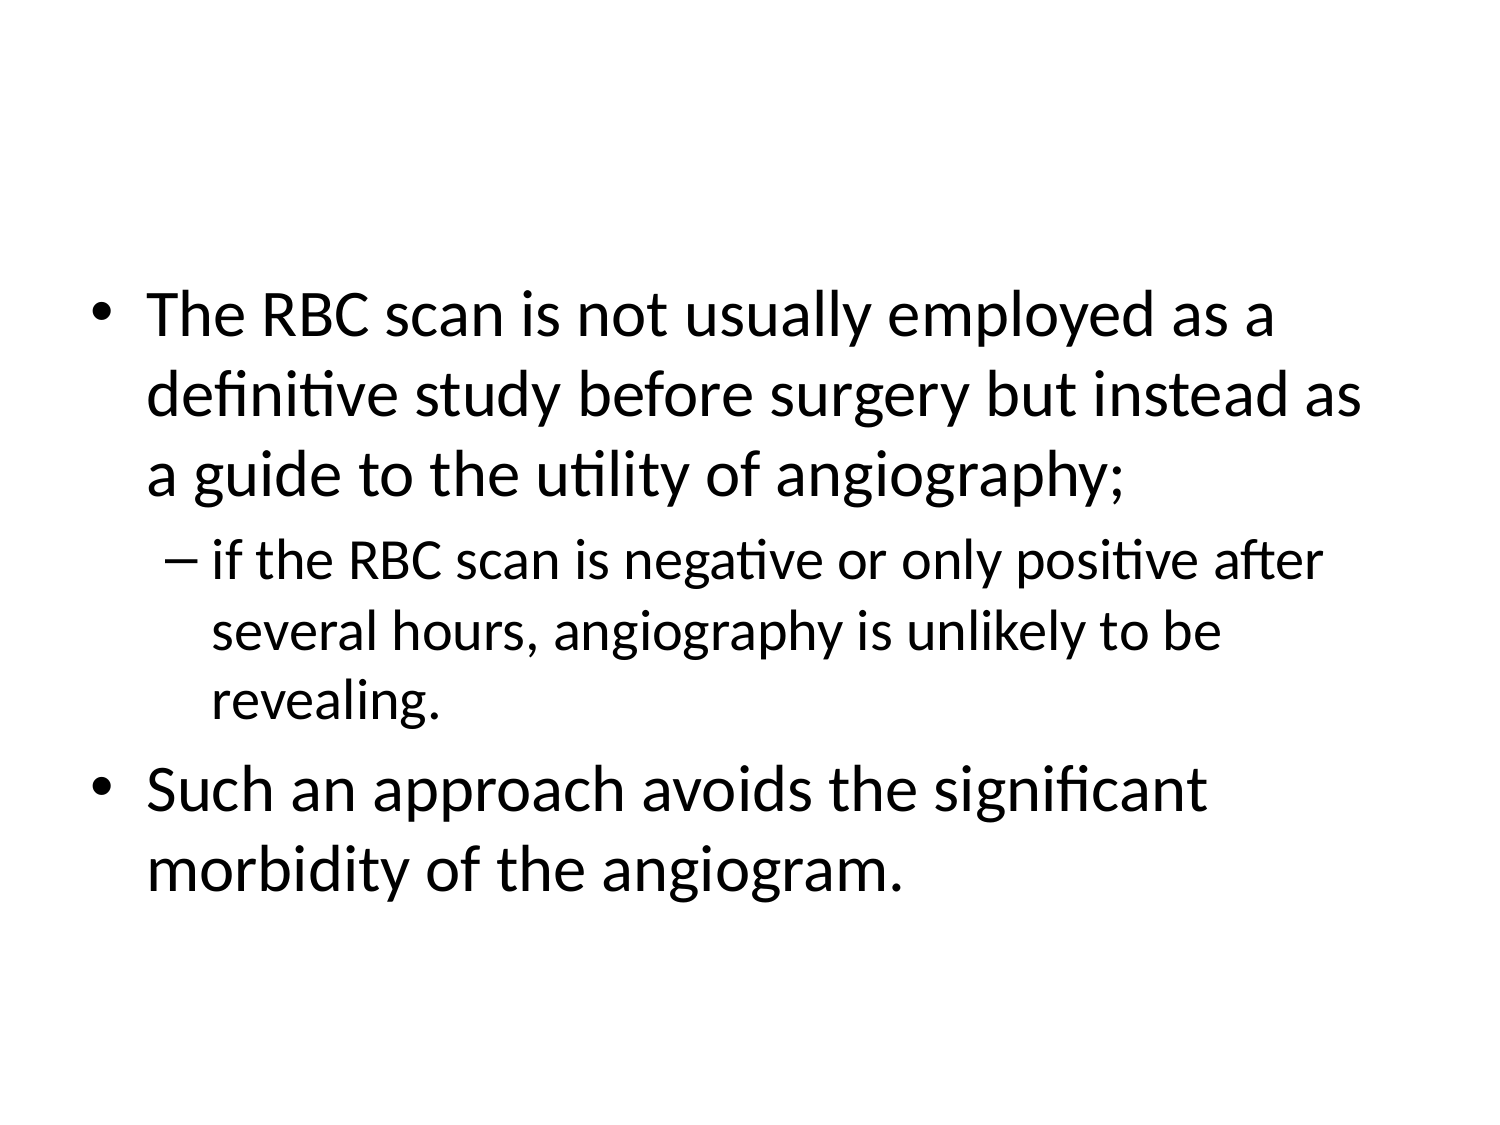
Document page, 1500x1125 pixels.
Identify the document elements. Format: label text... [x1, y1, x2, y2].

list The RBC scan is not usually employed as a definitive study before surgery but instead as a guide to the utility of angiography; if the RBC scan is negative or only positive after several hours, angiography is unlikely to be revealing. Such an approach avoids the significant morbidity of the angiogram. [75, 262, 1425, 1005]
